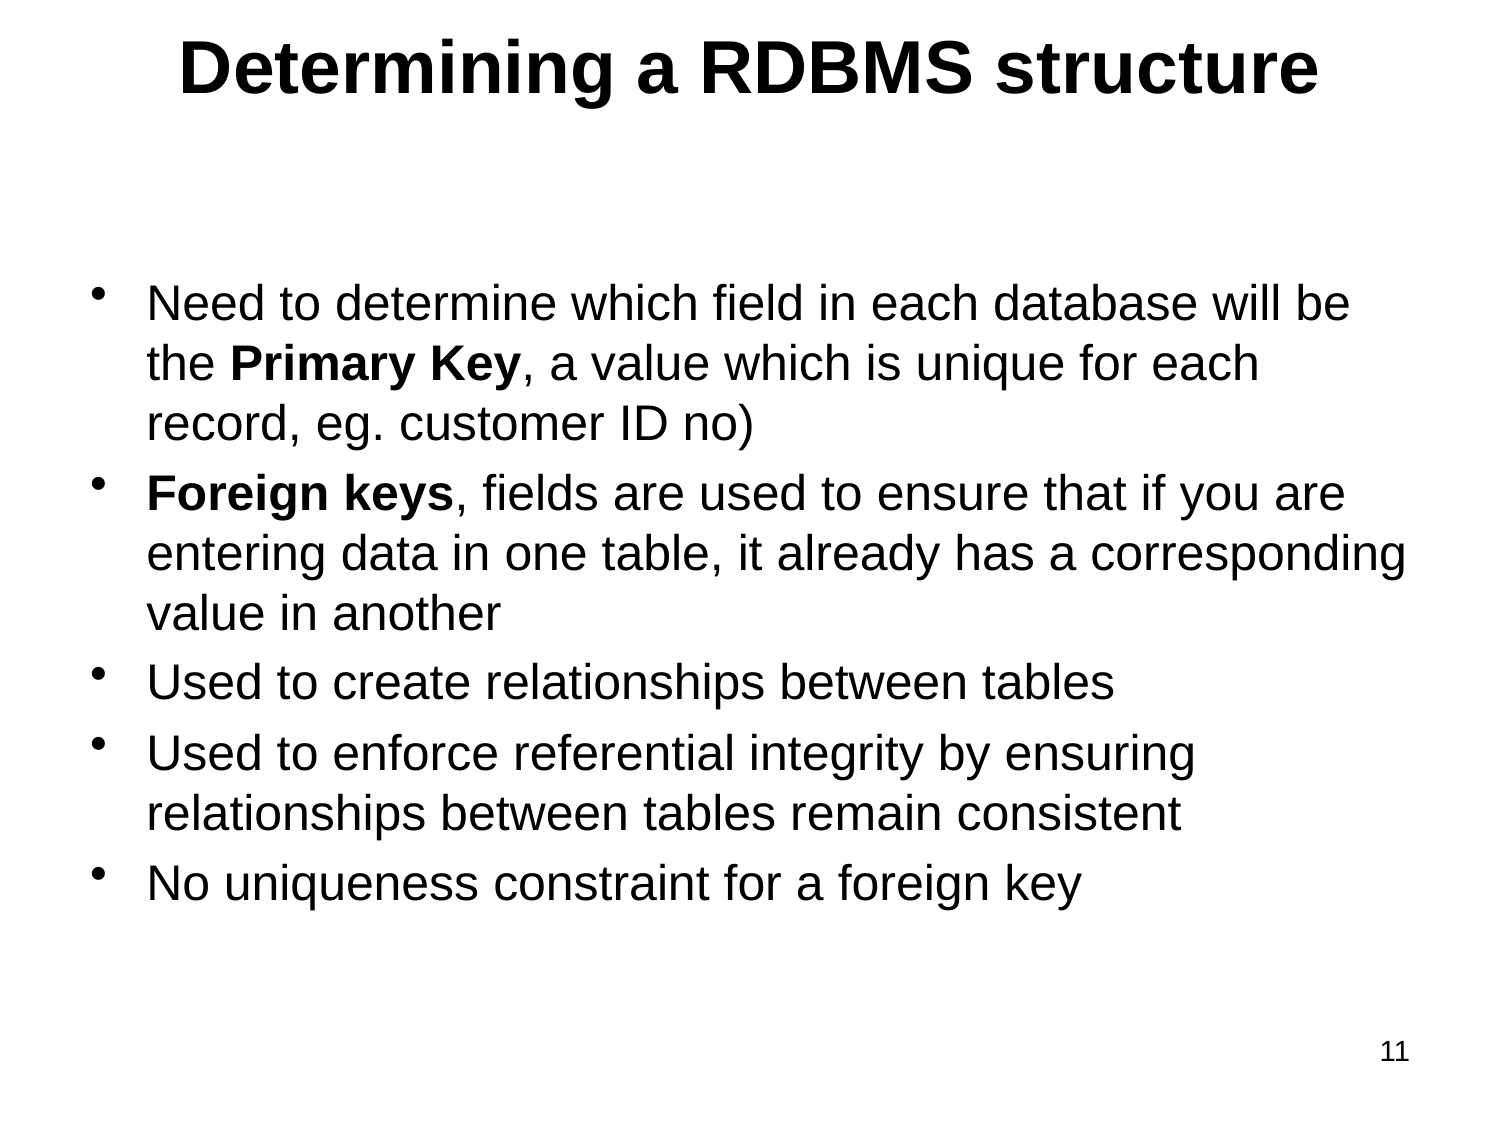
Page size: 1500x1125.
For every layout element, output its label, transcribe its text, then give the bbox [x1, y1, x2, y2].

title Determining a RDBMS structure [74, 44, 1426, 233]
list Need to determine which field in each database will be the Primary Key, a value which is unique for each record, eg. customer ID no) Foreign keys, fields are used to ensure that if you are entering data in one table, it already has a corresponding value in another Used to create relationships between tables Used to enforce referential integrity by ensuring relationships between tables remain consistent No uniqueness constraint for a foreign key [74, 262, 1426, 1006]
slide_number 11 [1074, 1024, 1426, 1103]
